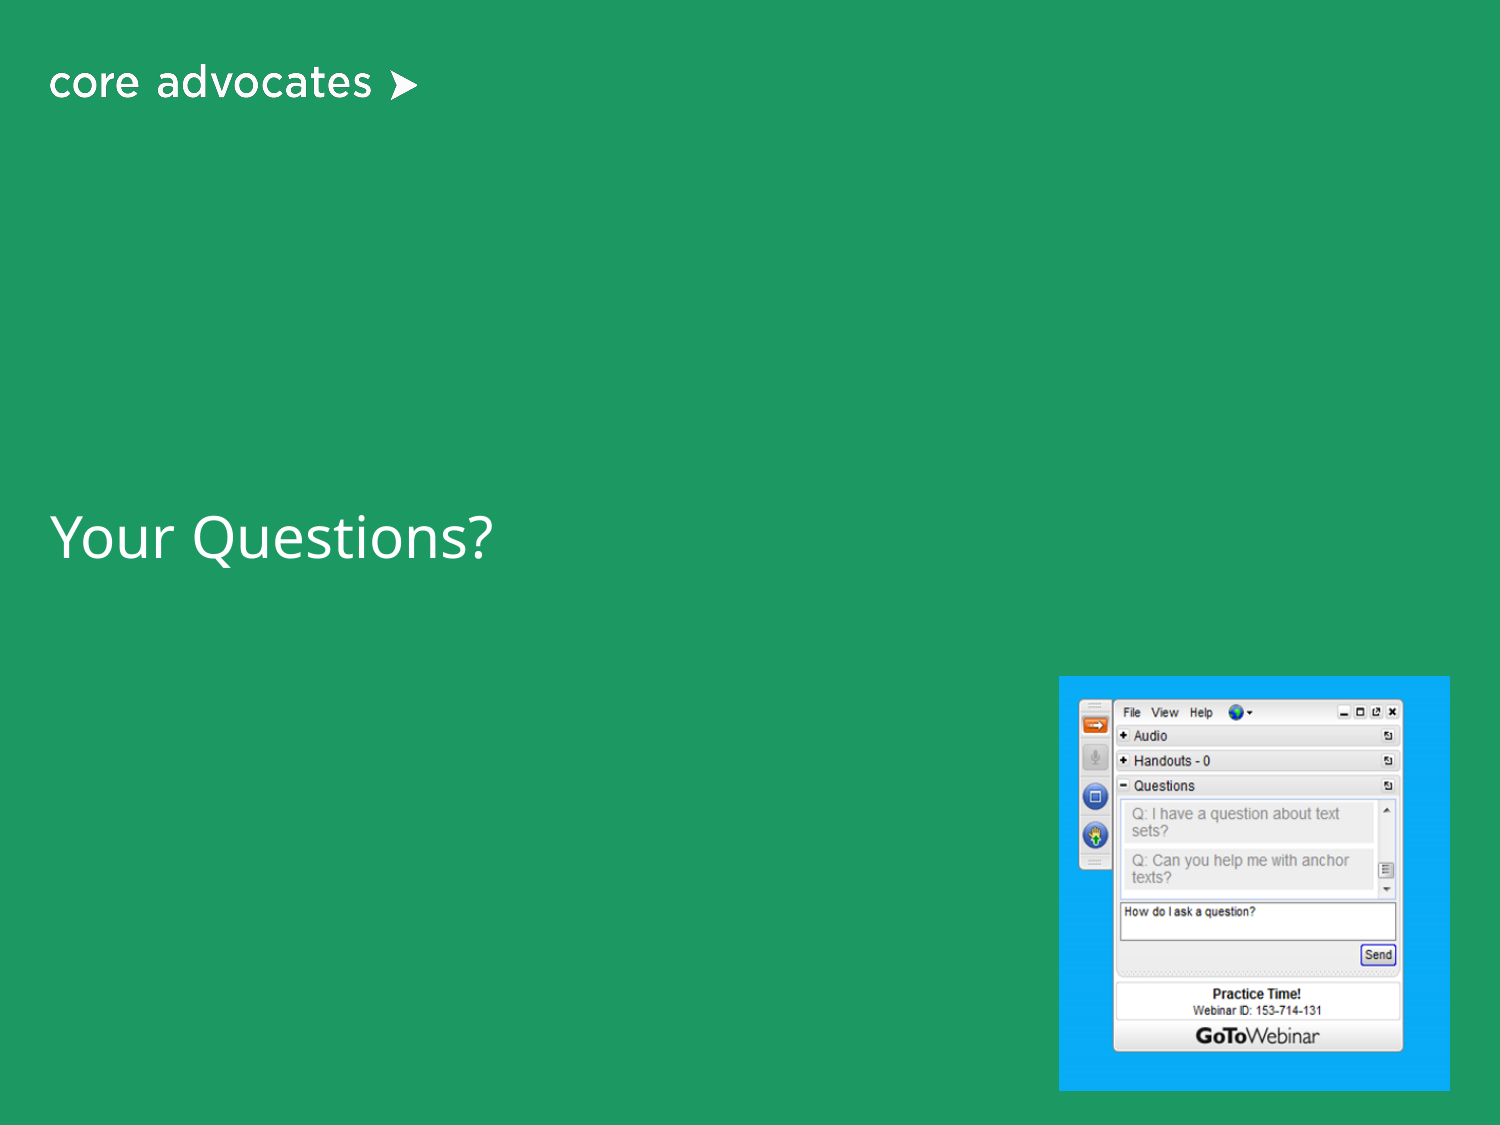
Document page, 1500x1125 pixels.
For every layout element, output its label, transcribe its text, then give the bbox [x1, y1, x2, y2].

picture [1079, 699, 1404, 1052]
title Your Questions? [35, 464, 1450, 607]
picture [50, 64, 417, 100]
